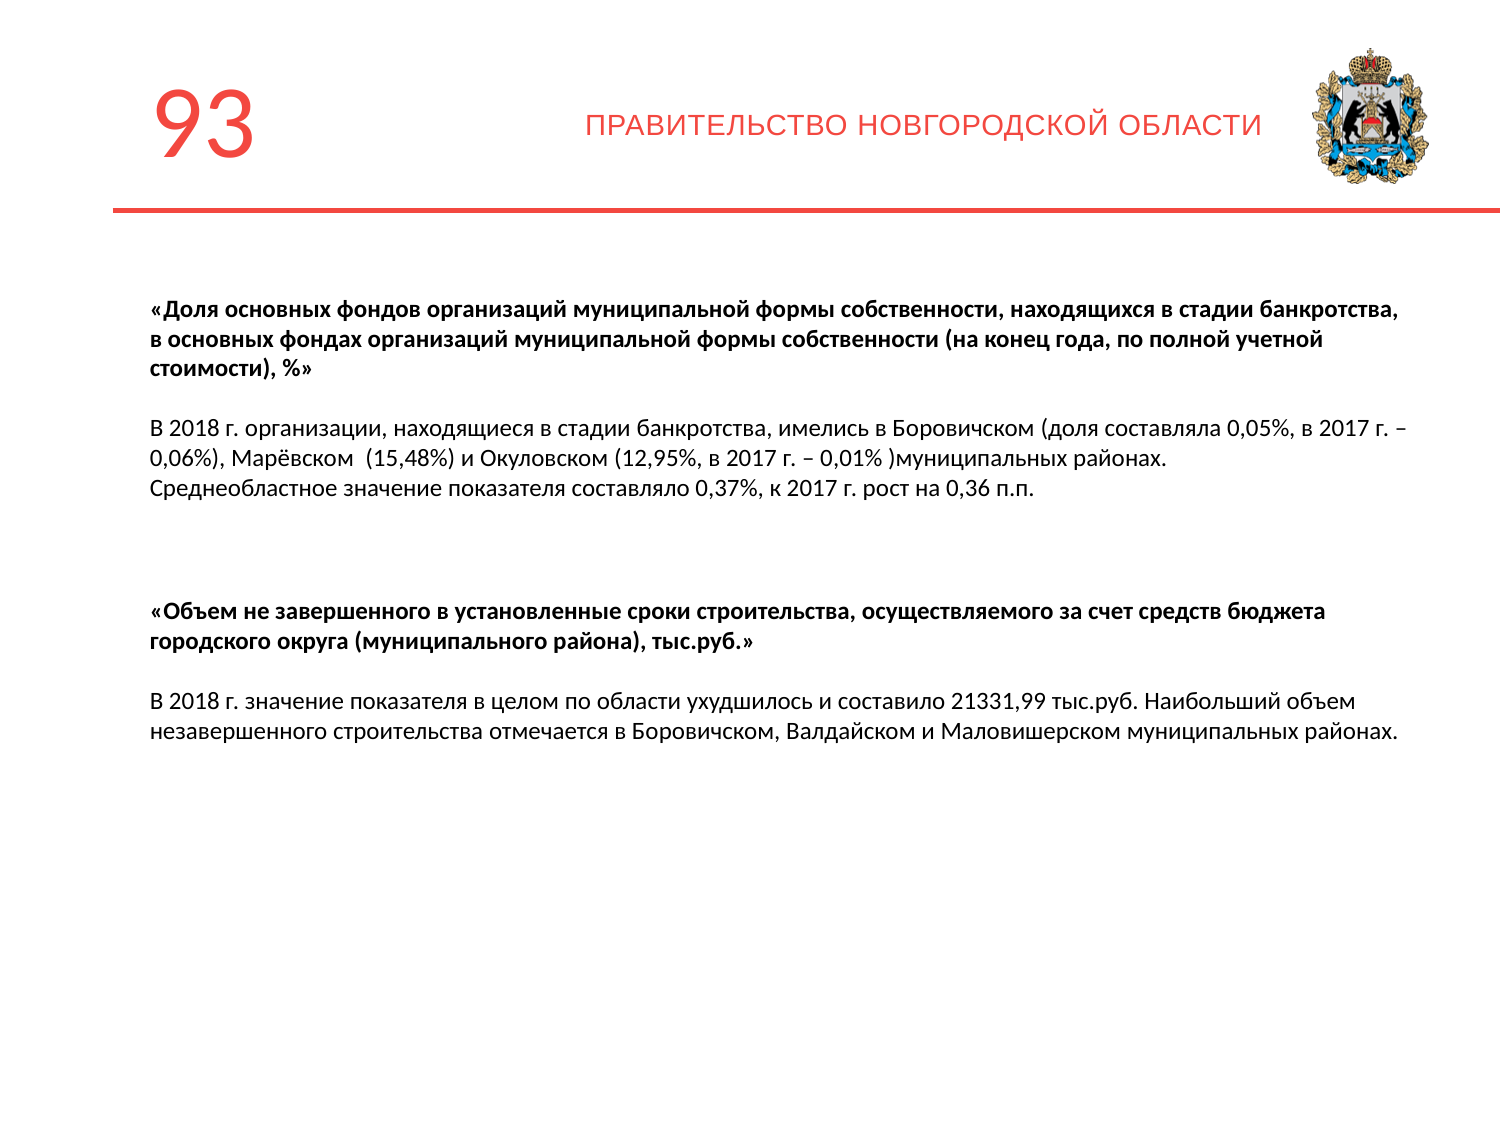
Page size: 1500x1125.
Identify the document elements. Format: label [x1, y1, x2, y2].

text_box [135, 586, 1452, 752]
text_box [570, 102, 1311, 147]
text_box [135, 45, 272, 186]
text_box [135, 284, 1429, 509]
picture [1311, 48, 1429, 184]
